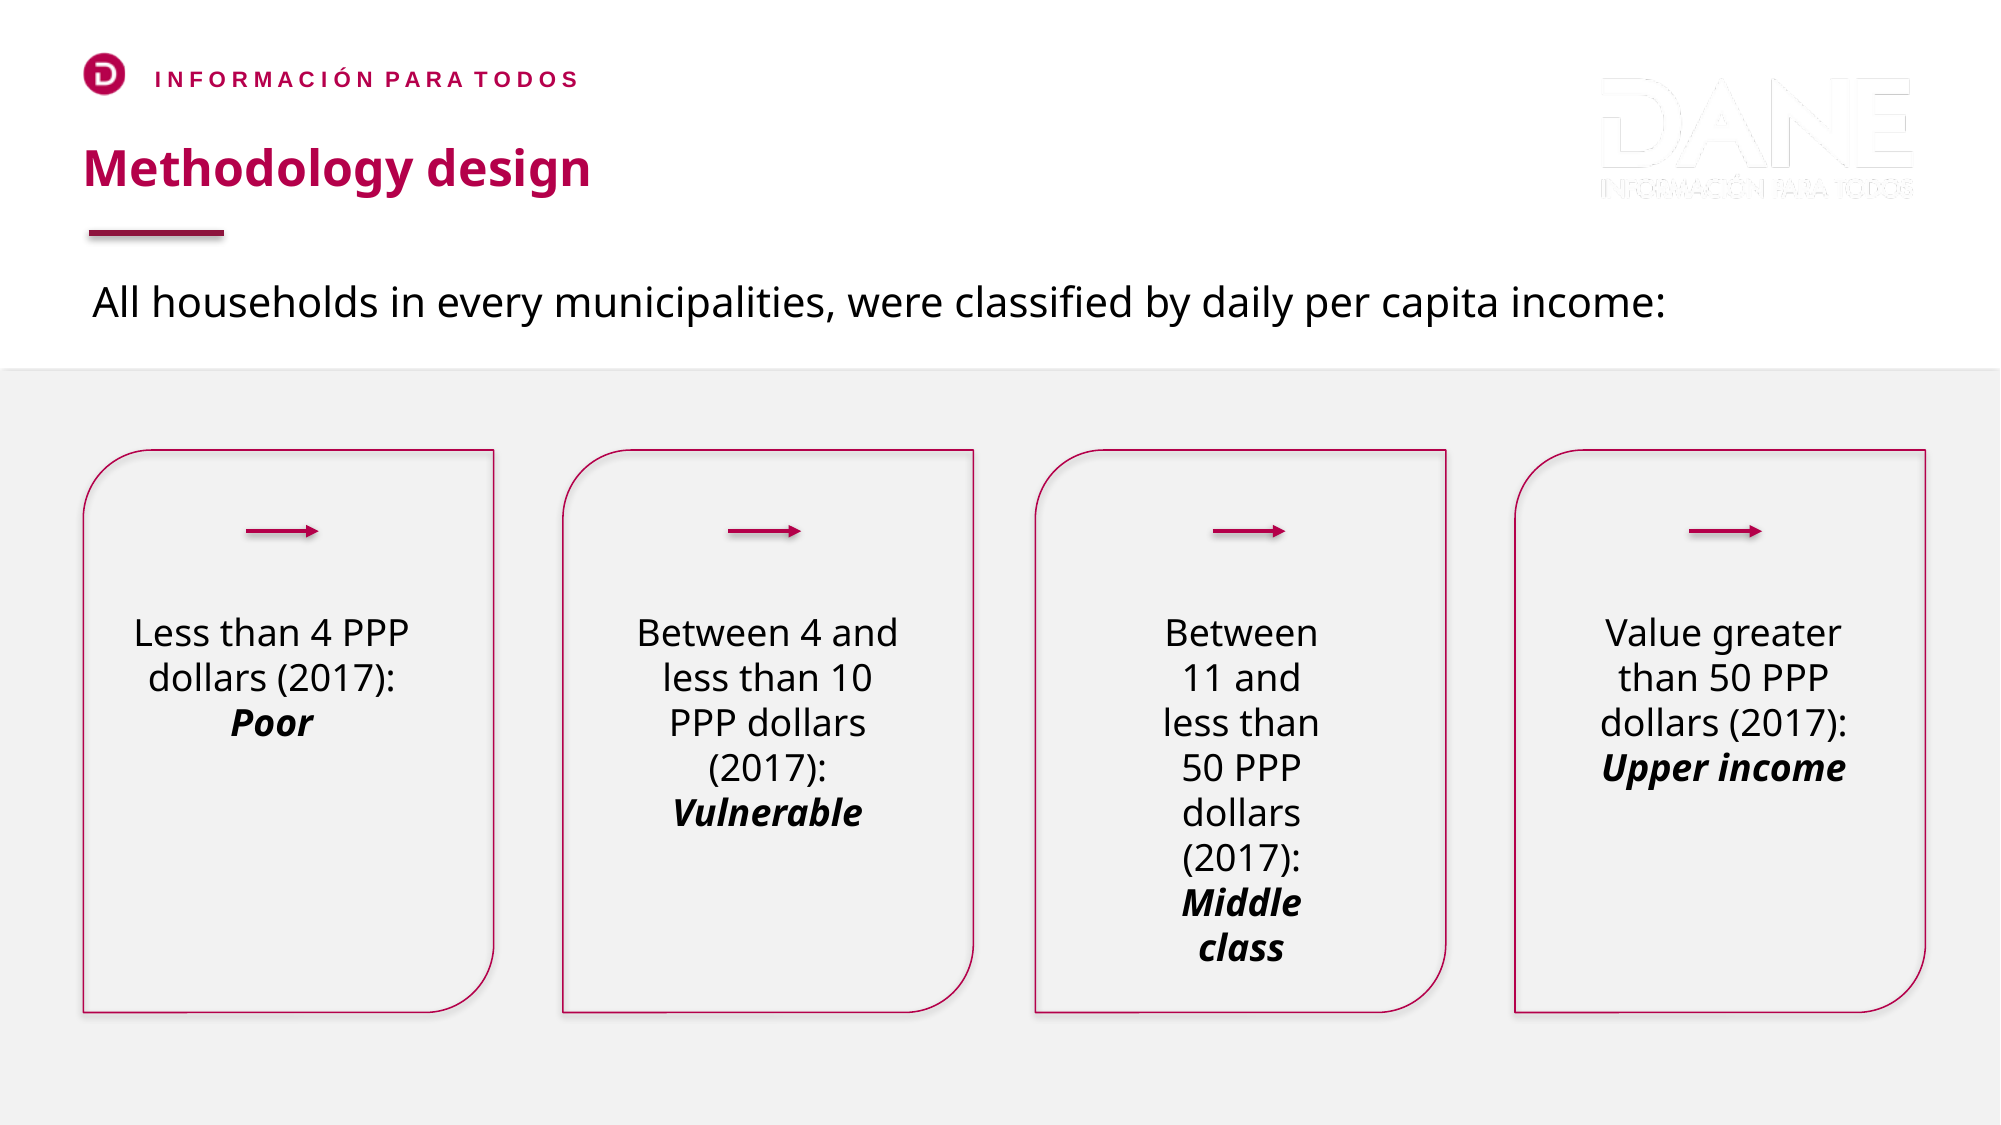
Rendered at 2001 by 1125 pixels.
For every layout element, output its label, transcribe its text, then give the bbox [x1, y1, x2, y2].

text_box [1514, 449, 1927, 1014]
picture [1595, 65, 1918, 208]
text_box All households in every municipalities, were classified by daily per capita income: [77, 267, 1840, 583]
picture [83, 52, 126, 96]
text_box [1034, 449, 1447, 1014]
text_box Between 4 and less than 10 PPP dollars (2017): Vulnerable [618, 601, 917, 842]
text_box [82, 449, 495, 1014]
text_box [562, 449, 975, 1014]
text_box [0, 370, 2000, 1125]
text_box Value greater than 50 PPP dollars (2017): Upper income [1583, 601, 1865, 797]
text_box Methodology design [67, 129, 1823, 204]
text_box Less than 4 PPP dollars (2017): Poor [112, 601, 432, 752]
text_box Between 11 and less than 50 PPP dollars (2017): Middle class [1131, 601, 1353, 977]
